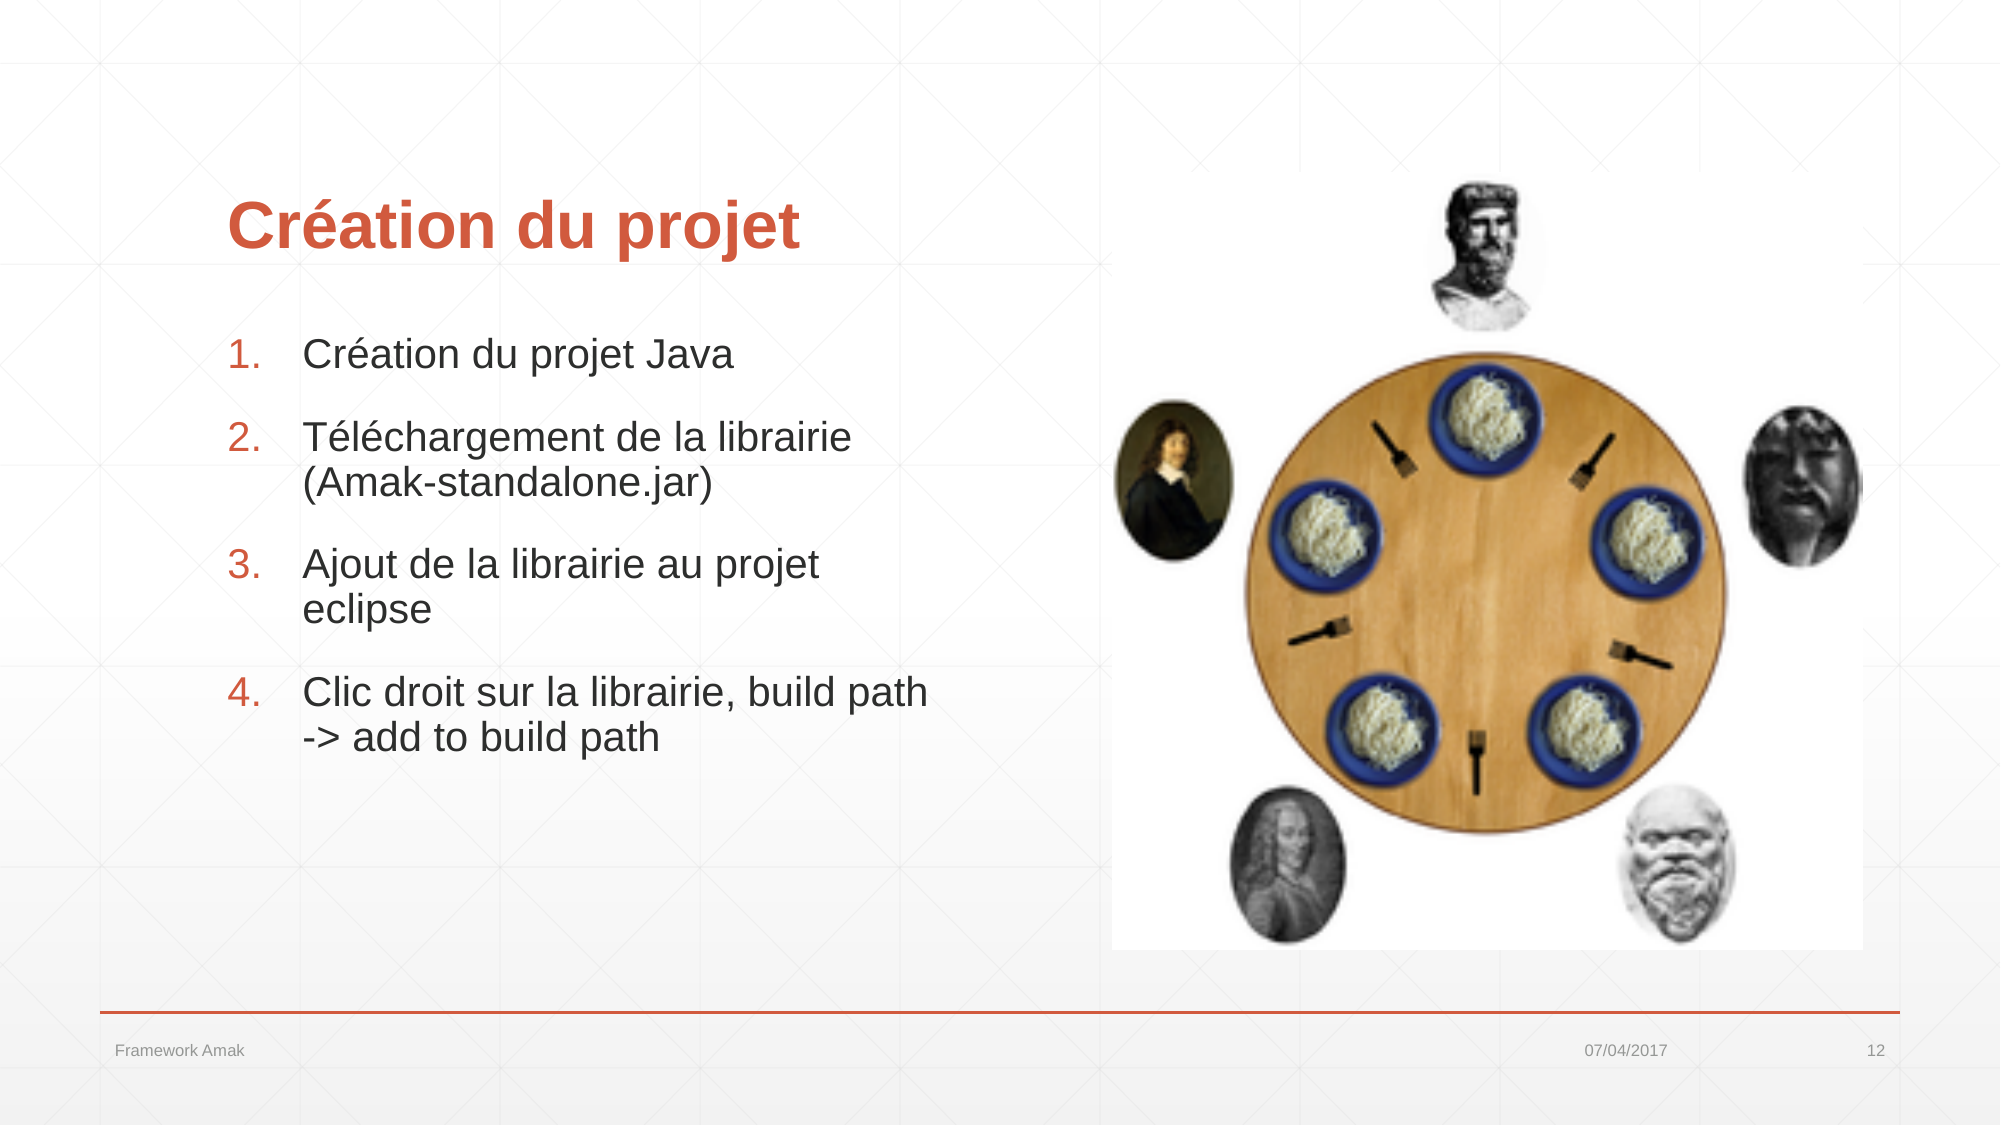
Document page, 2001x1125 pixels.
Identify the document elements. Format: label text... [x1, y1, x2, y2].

title Création du projet [212, 82, 1788, 271]
picture [1112, 172, 1863, 950]
footer Framework Amak [99, 1031, 1106, 1069]
list Création du projet Java Téléchargement de la librairie (Amak-standalone.jar) Ajout de la librairie au projet eclipse Clic droit sur la librairie, build path -> add to build path [212, 324, 963, 950]
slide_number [1524, 1031, 1684, 1069]
slide_number 12 [1749, 1031, 1901, 1069]
